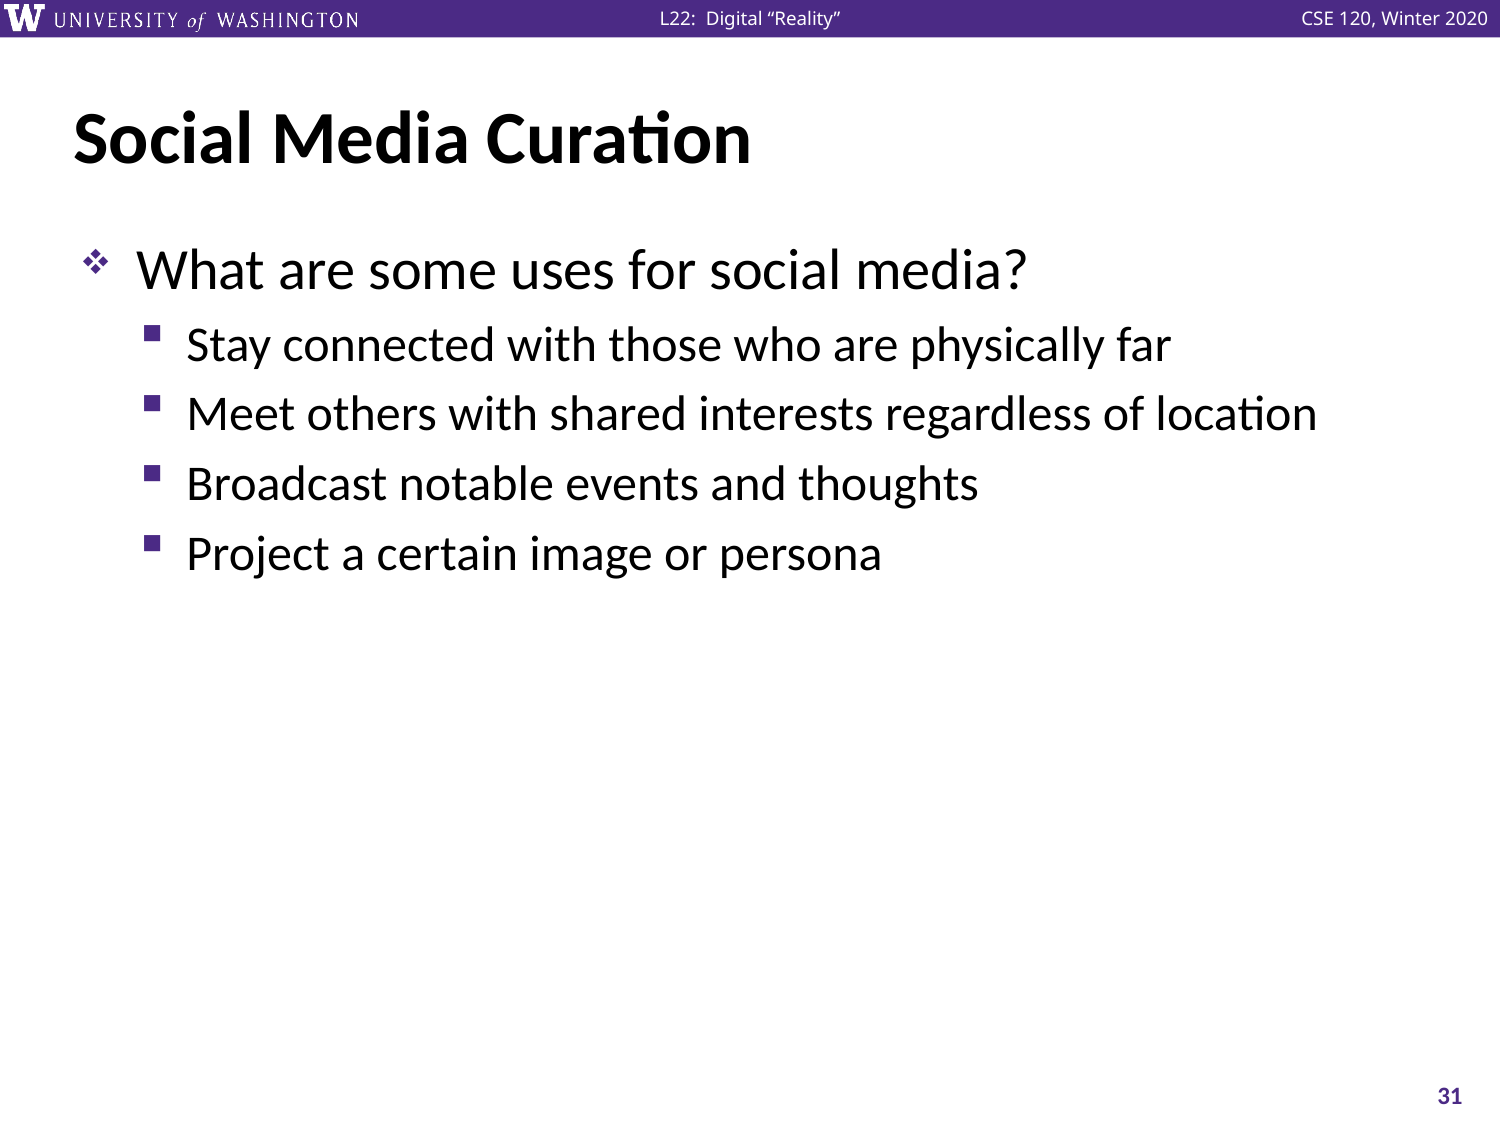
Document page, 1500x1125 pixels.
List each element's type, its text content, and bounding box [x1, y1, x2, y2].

title Social Media Curation [58, 71, 1438, 197]
slide_number 31 [1400, 1065, 1500, 1125]
list What are some uses for social media? Stay connected with those who are physically far Meet others with shared interests regardless of location Broadcast notable events and thoughts Project a certain image or persona [64, 223, 1438, 1040]
picture [4, 4, 358, 32]
